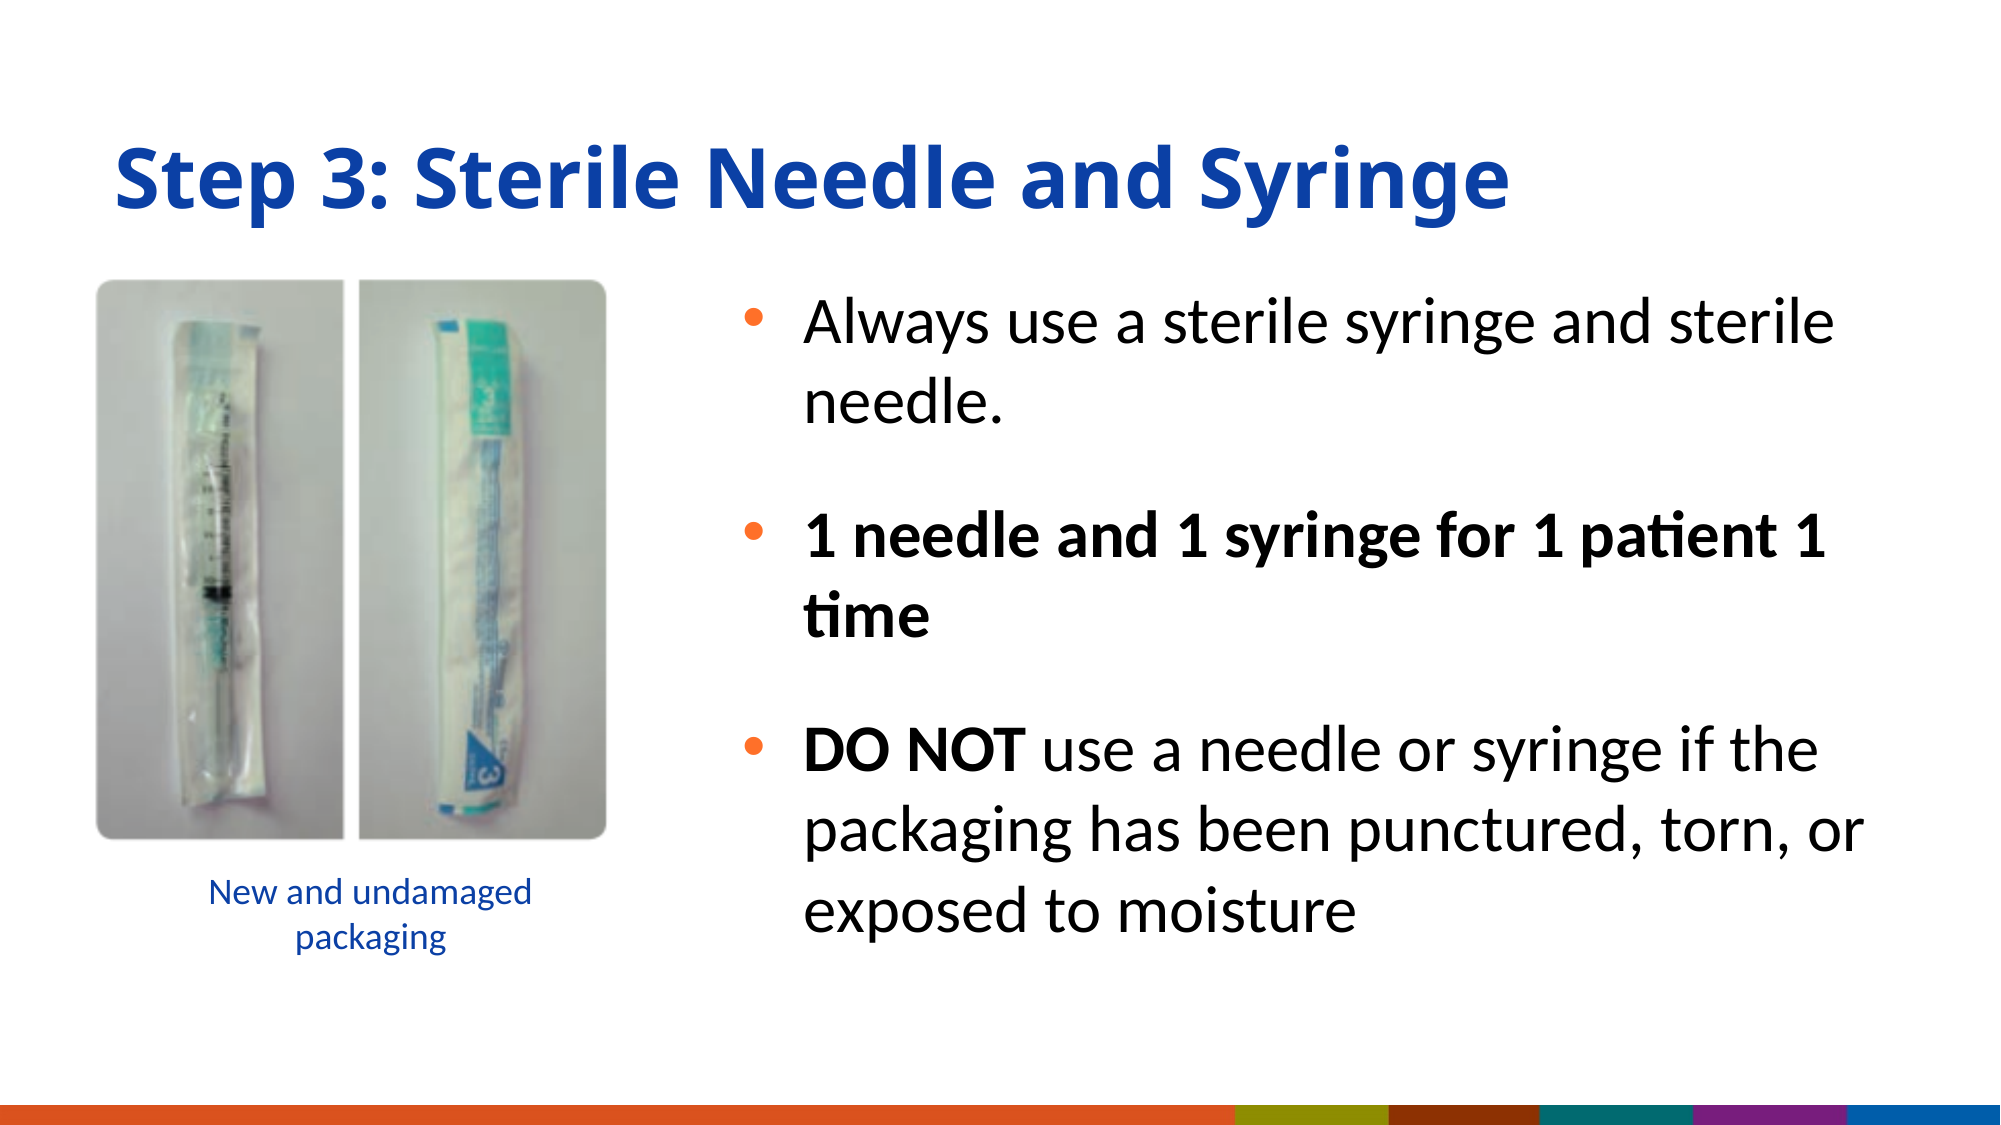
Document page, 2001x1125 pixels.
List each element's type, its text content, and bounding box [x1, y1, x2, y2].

title Step 3: Sterile Needle and Syringe [99, 45, 1900, 233]
picture [0, 1105, 2000, 1125]
list Always use a sterile syringe and sterile needle. 1 needle and 1 syringe for 1 patient 1 time DO NOT use a needle or syringe if the packaging has been punctured, torn, or exposed to moisture [727, 268, 1900, 955]
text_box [78, 268, 625, 966]
